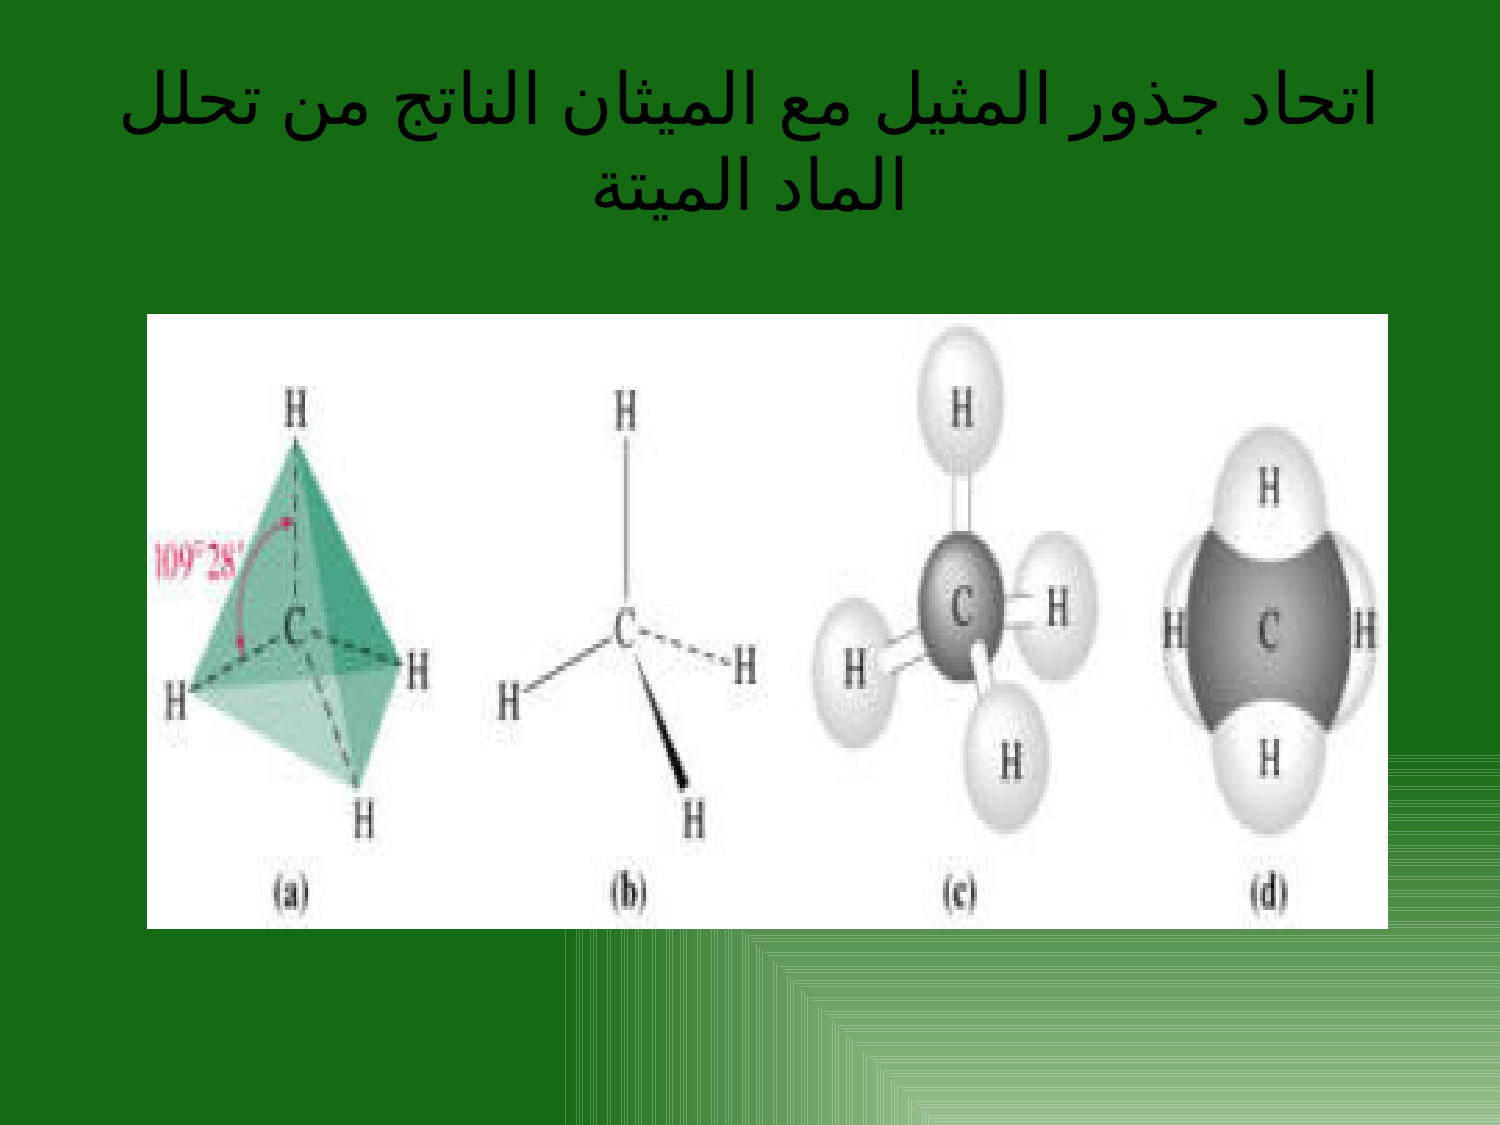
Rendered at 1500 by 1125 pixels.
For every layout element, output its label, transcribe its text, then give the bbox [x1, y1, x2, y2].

title اتحاد جذور المثيل مع الميثان الناتج من تحلل الماد الميتة [75, 45, 1425, 233]
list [147, 314, 1389, 929]
